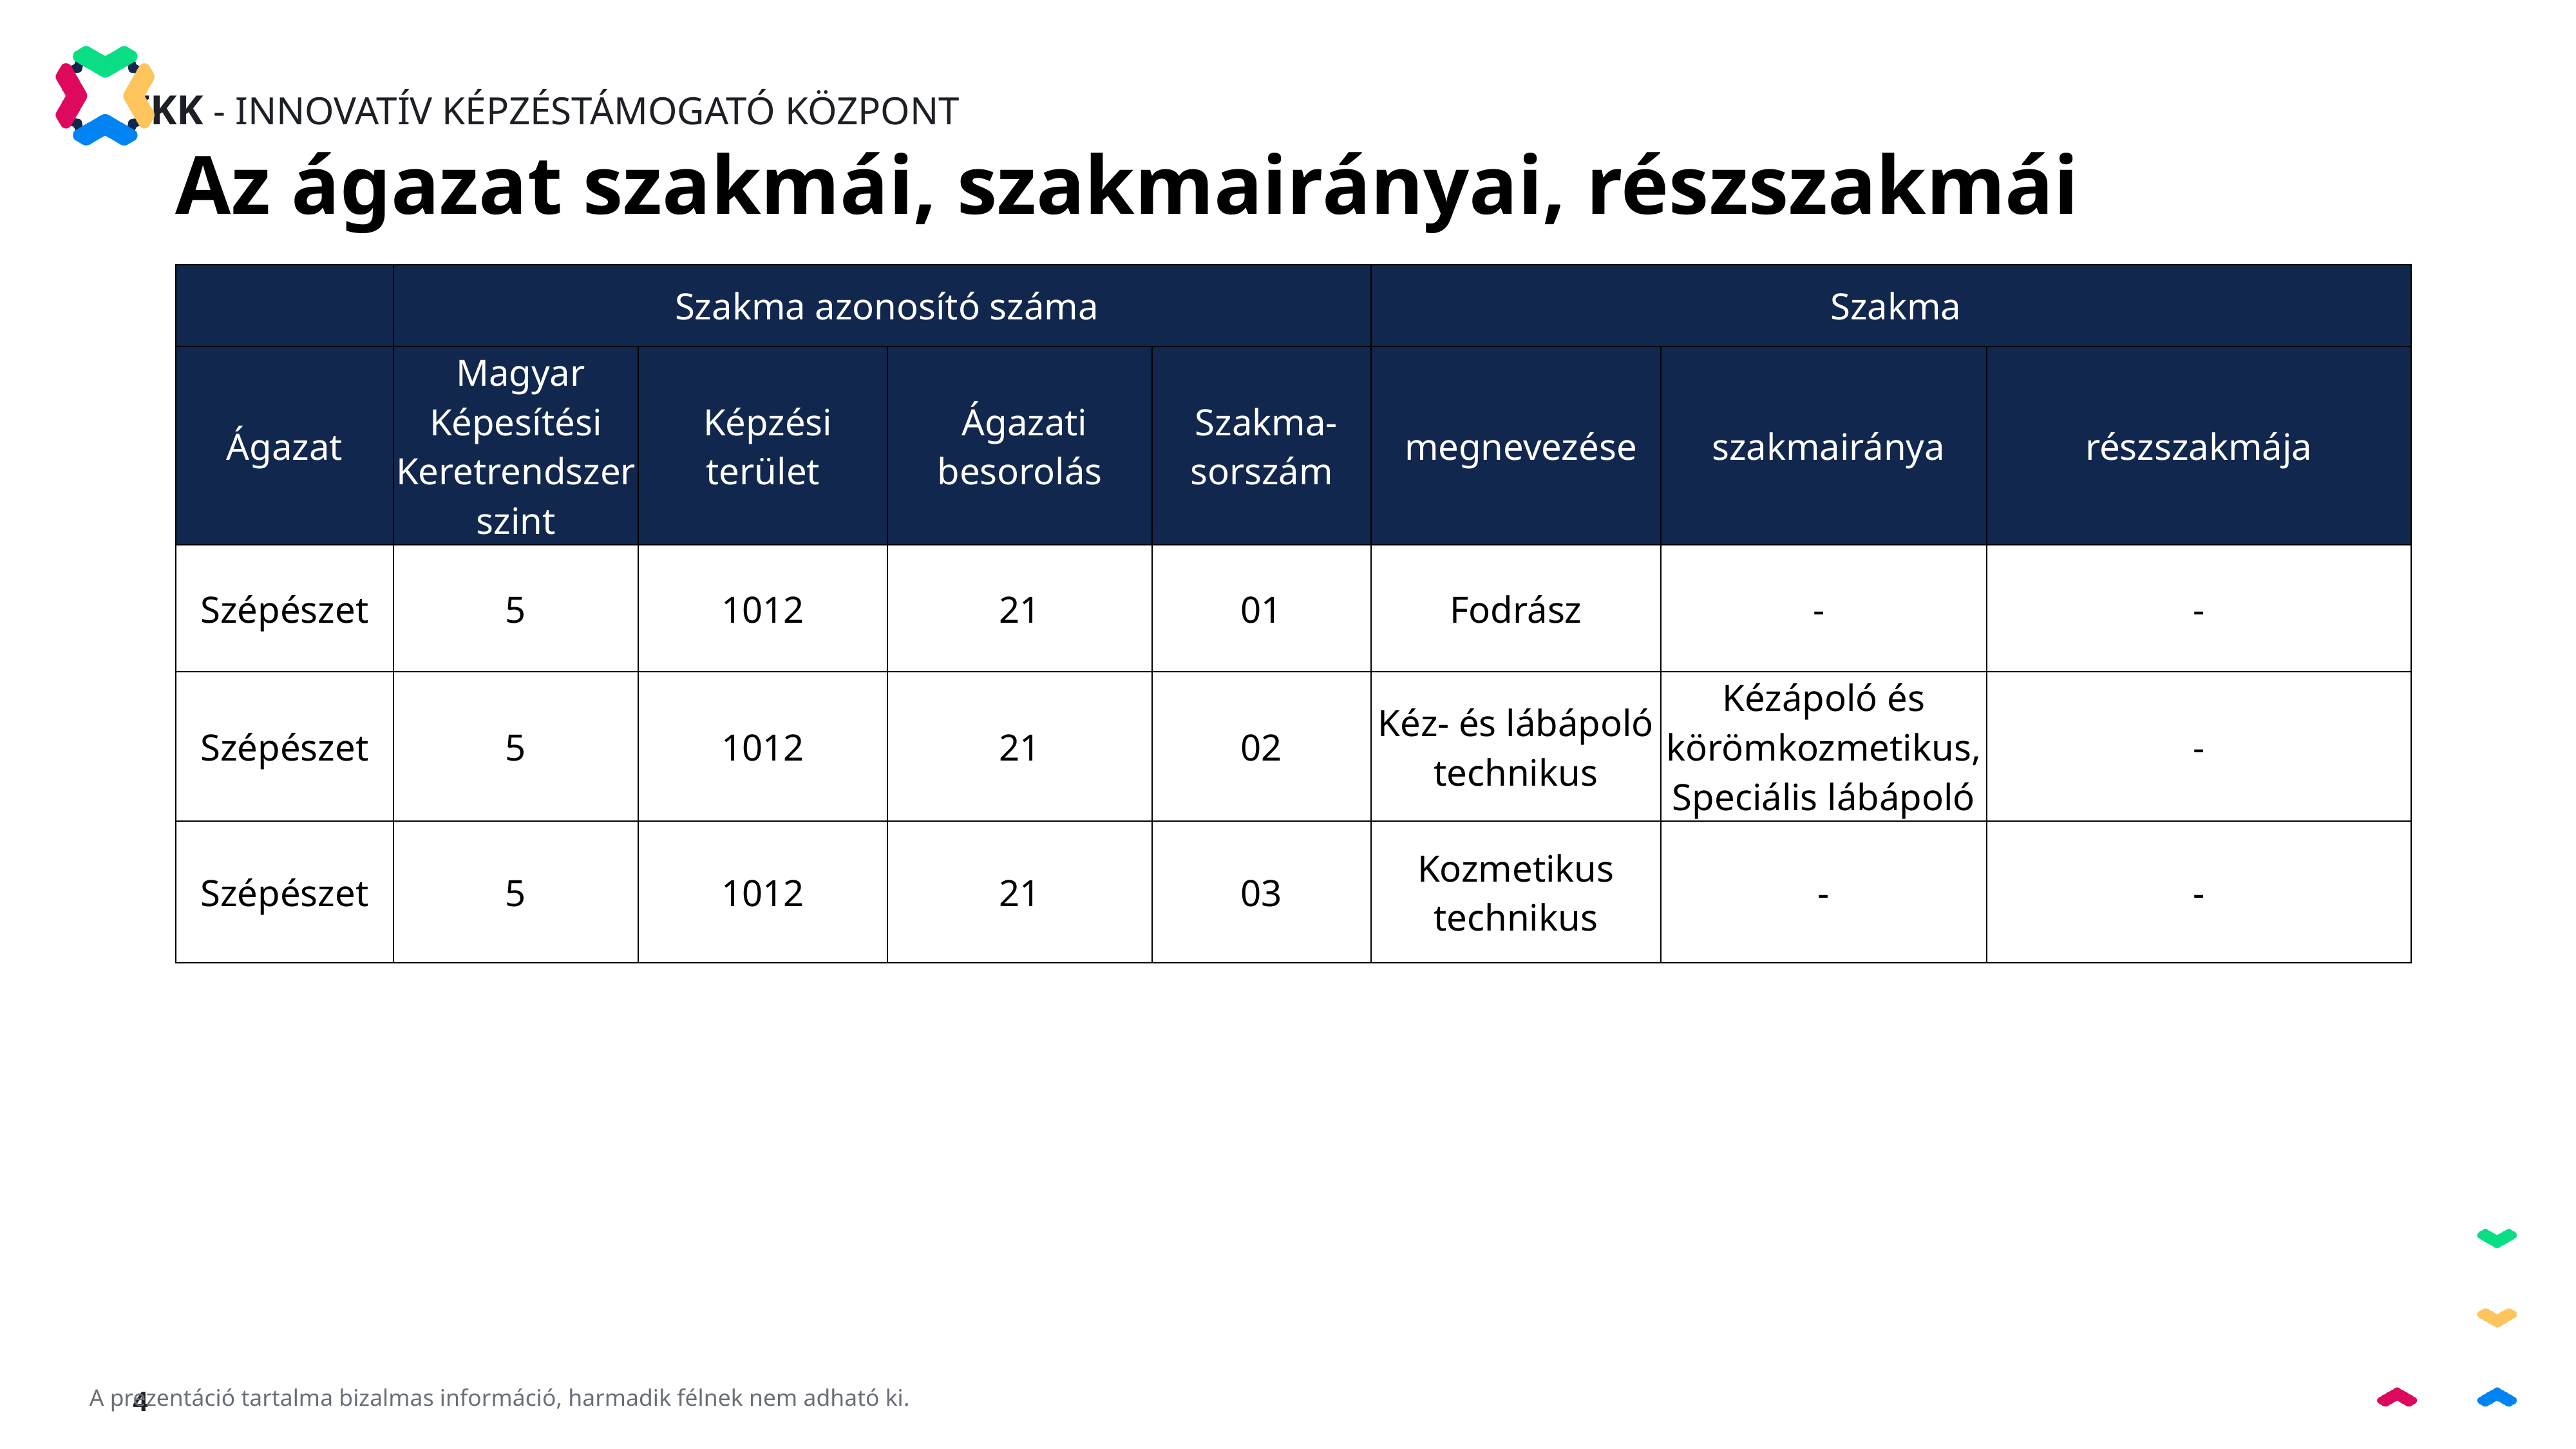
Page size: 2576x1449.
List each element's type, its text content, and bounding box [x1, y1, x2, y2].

table_cell Kozmetikus technikus [1372, 822, 1660, 962]
table_cell 21 [888, 672, 1151, 820]
picture [55, 46, 155, 146]
table_cell Ágazati besorolás [888, 347, 1151, 544]
table_cell szakmairánya [1662, 347, 1986, 544]
table_header Szakma azonosító száma [394, 265, 1370, 346]
table_cell Szépészet [176, 822, 393, 962]
table_cell - [1662, 545, 1986, 671]
table_cell Ágazat [176, 347, 393, 544]
list Az ágazat szakmái, szakmairányai, részszakmái [175, 133, 2336, 214]
table_cell 03 [1153, 822, 1370, 962]
table_cell Szépészet [176, 672, 393, 820]
picture [2377, 1229, 2517, 1406]
table_cell részszakmája [1987, 347, 2410, 544]
table_cell 1012 [639, 672, 887, 820]
table_cell Magyar Képesítési Keretrendszer szint [394, 347, 638, 544]
table_cell - [1662, 822, 1986, 962]
table_cell Képzési terület [639, 347, 887, 544]
table_cell megnevezése [1372, 347, 1660, 544]
table_cell Szépészet [176, 545, 393, 671]
table_cell Szakma-sorszám [1153, 347, 1370, 544]
table_cell 1012 [639, 822, 887, 962]
table_cell 5 [394, 822, 638, 962]
table_cell - [1987, 672, 2410, 820]
table_cell 21 [888, 822, 1151, 962]
table_cell 02 [1153, 672, 1370, 820]
table_cell - [1987, 822, 2410, 962]
table_cell 01 [1153, 545, 1370, 671]
table_cell Fodrász [1372, 545, 1660, 671]
table_cell Kéz- és lábápoló technikus [1372, 672, 1660, 820]
table_cell 5 [394, 545, 638, 671]
table_header [176, 265, 393, 346]
table_cell 1012 [639, 545, 887, 671]
table_cell - [1987, 545, 2410, 671]
table_cell 5 [394, 672, 638, 820]
table_cell 21 [888, 545, 1151, 671]
table_cell Kézápoló és körömkozmetikus, Speciális lábápoló [1662, 672, 1986, 820]
table_header Szakma [1372, 265, 2410, 346]
